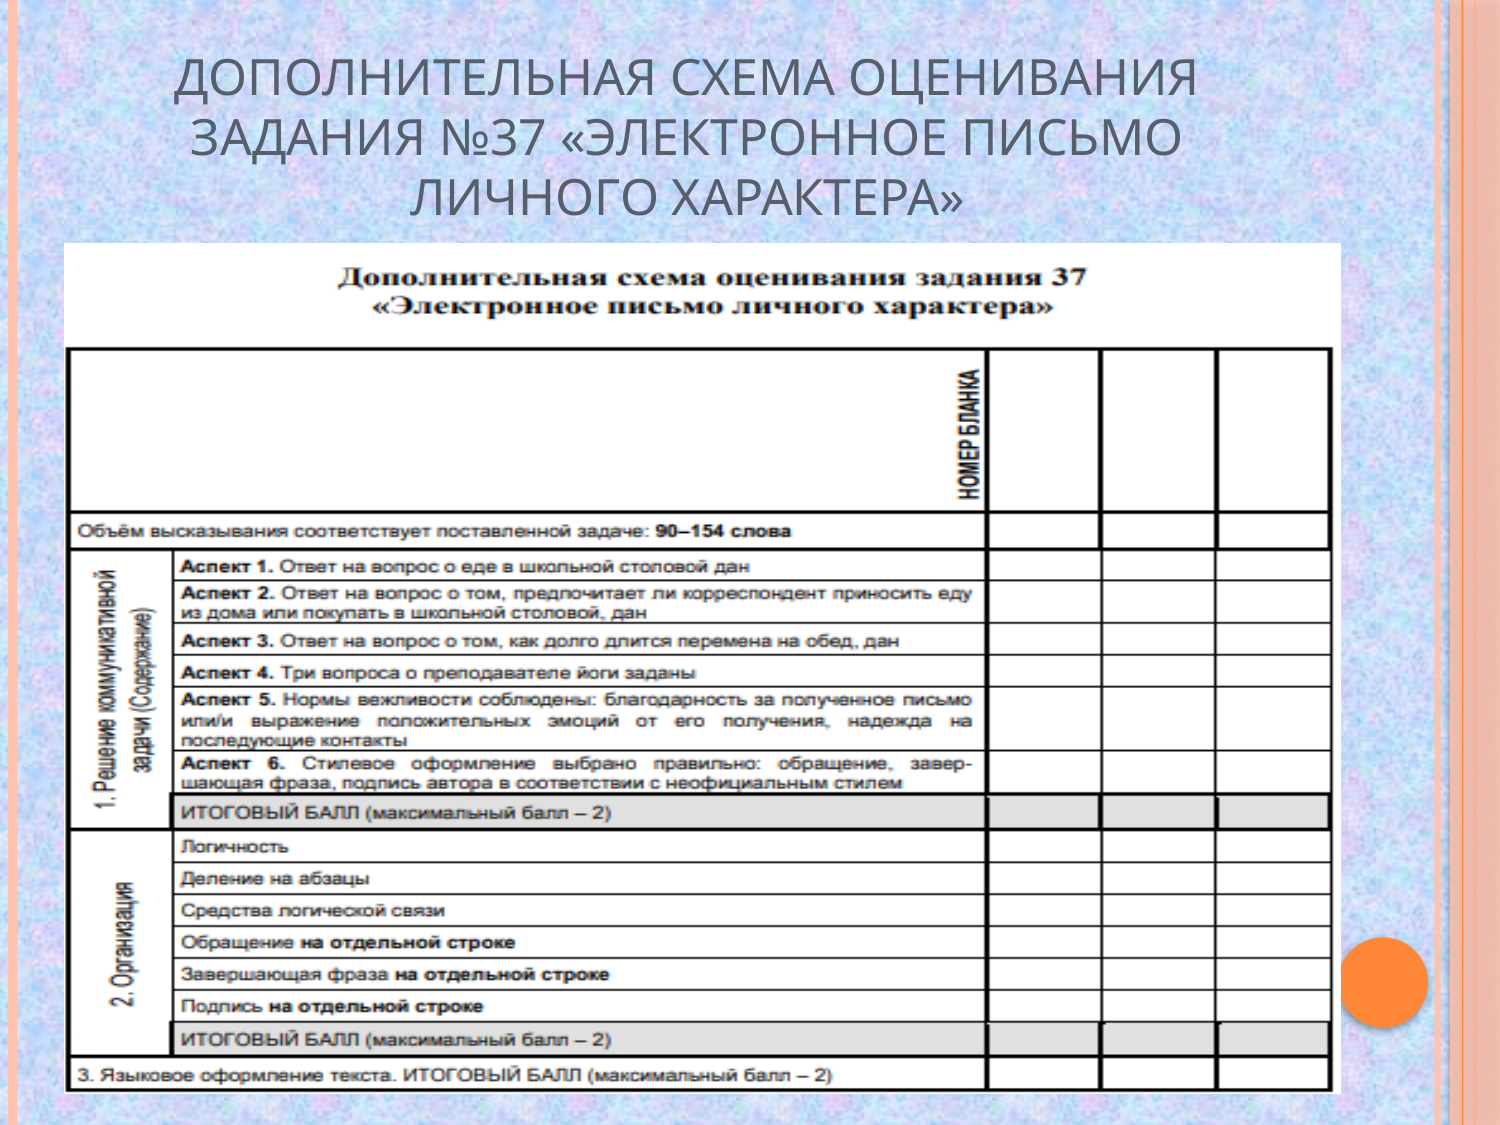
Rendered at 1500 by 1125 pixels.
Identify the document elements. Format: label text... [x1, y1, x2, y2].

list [64, 242, 1342, 1095]
picture [18, 0, 1434, 1125]
picture [1441, 0, 1449, 1125]
title Дополнительная схема оценивания задания №37 «Электронное письмо личного характера» [75, 45, 1300, 233]
picture [0, 0, 7, 1125]
